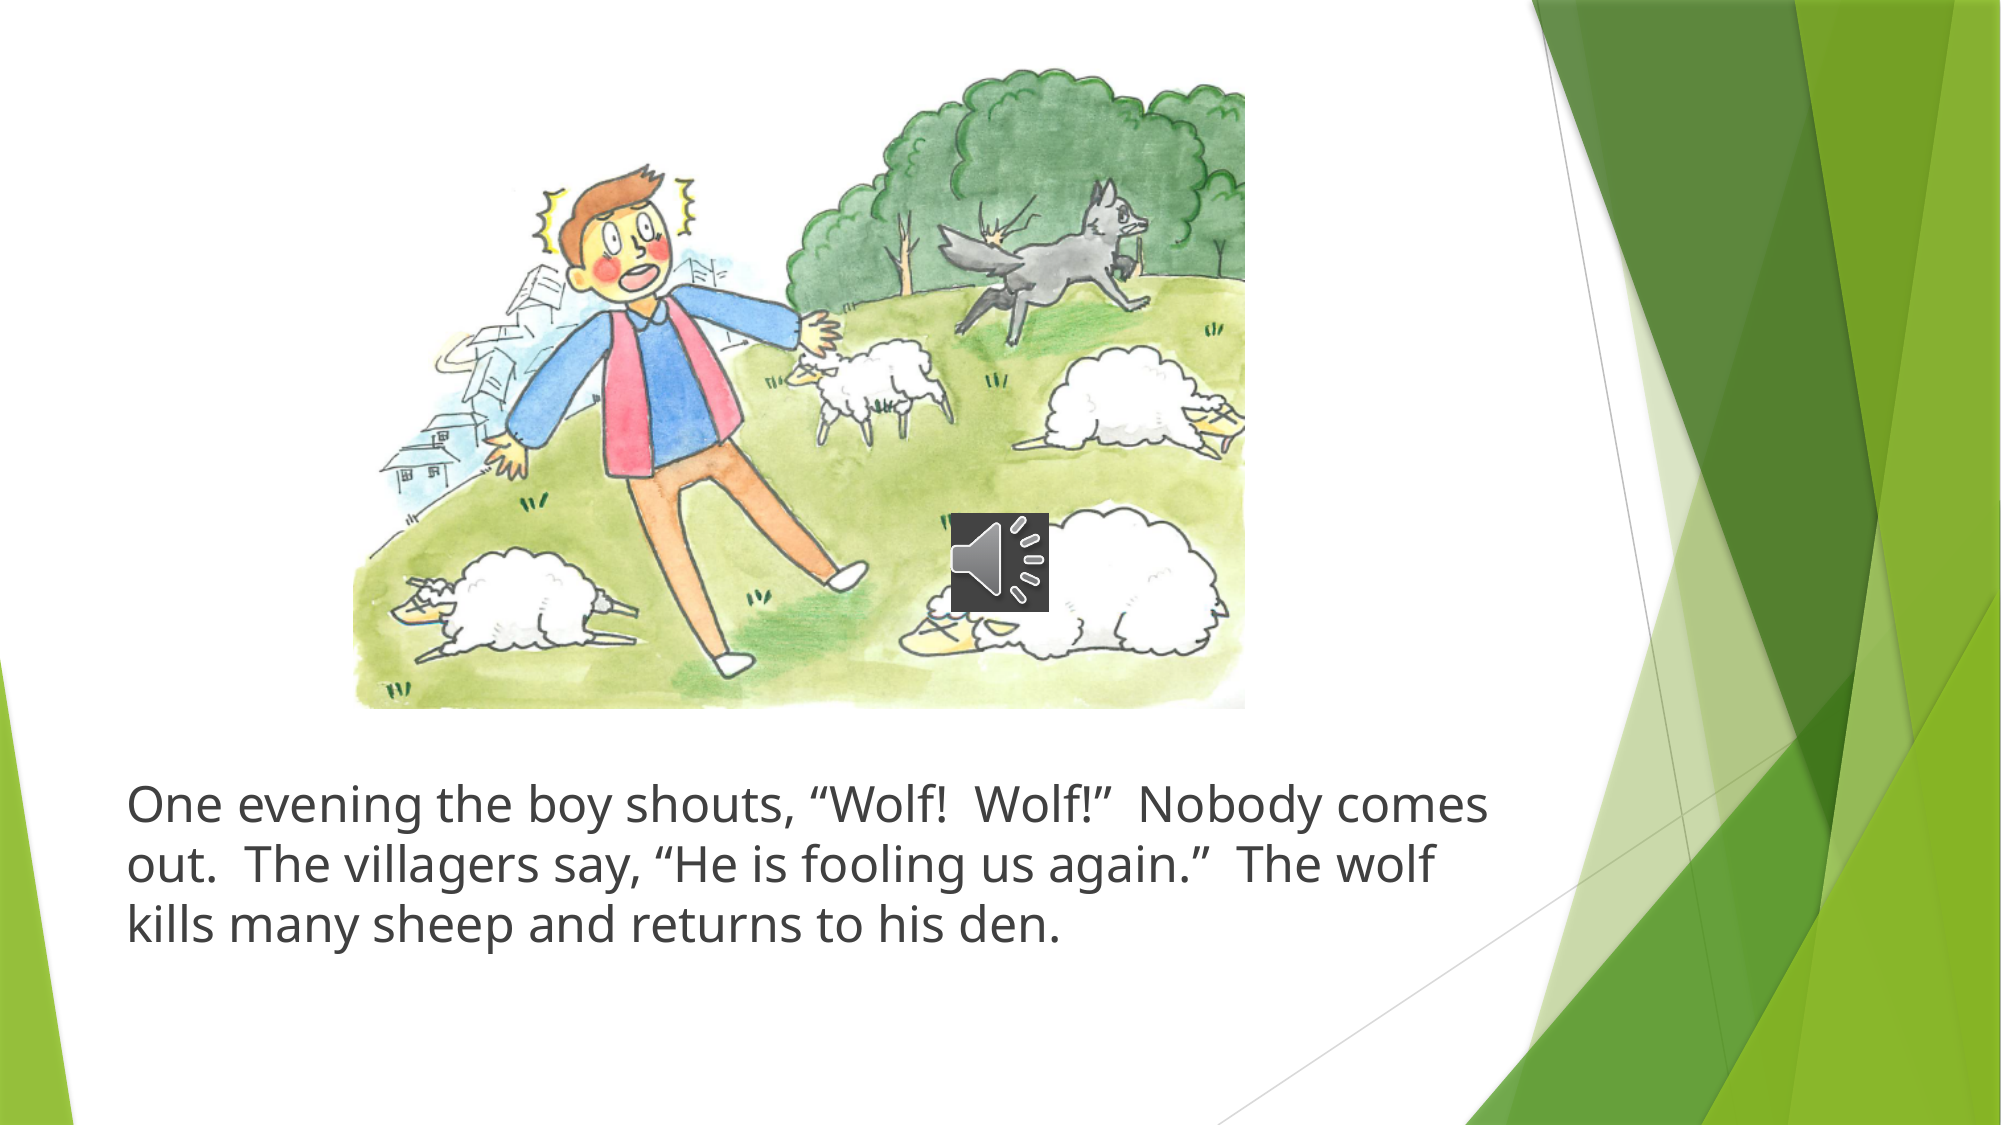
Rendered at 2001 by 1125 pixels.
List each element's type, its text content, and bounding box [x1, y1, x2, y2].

list One evening the boy shouts, “Wolf! Wolf!” Nobody comes out. The villagers say, “He is fooling us again.” The wolf kills many sheep and returns to his den. [111, 733, 1522, 992]
picture [353, 66, 1246, 709]
